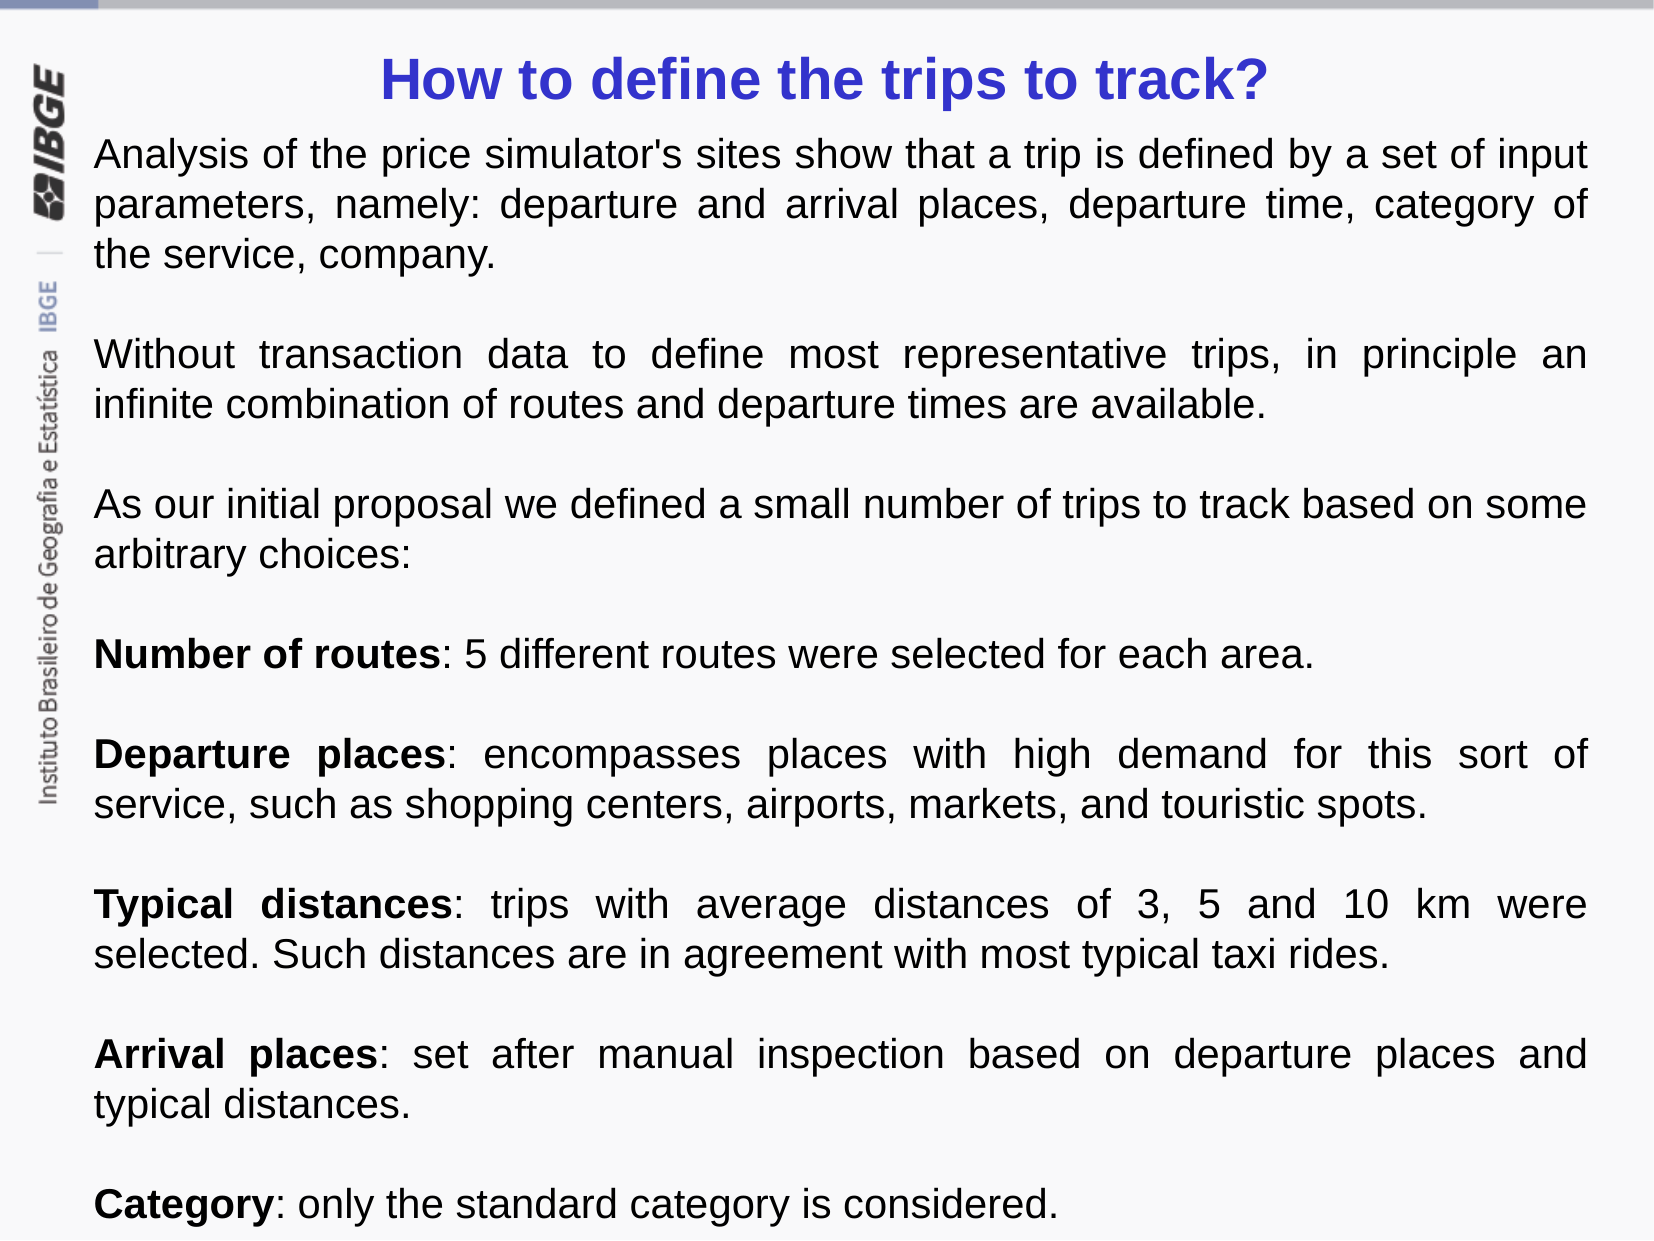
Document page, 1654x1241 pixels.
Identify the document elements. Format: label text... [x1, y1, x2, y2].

text_box How to define the trips to track? [47, 40, 1604, 1115]
text_box Analysis of the price simulator's sites show that a trip is defined by a set of input parameters, namely: departure and arrival places, departure time, category of the service, company. Without transaction data to define most representative trips, in principle an infinite combination of routes and departure times are available. As our initial proposal we defined a small number of trips to track based on some arbitrary choices: Number of routes: 5 different routes were selected for each area. Departure places: encompasses places with high demand for this sort of service, such as shopping centers, airports, markets, and touristic spots. Typical distances: trips with average distances of 3, 5 and 10 km were selected. Such distances are in agreement with most typical taxi rides. Arrival places: set after manual inspection based on departure places and typical distances. Category: only the standard category is considered. [78, 119, 1604, 985]
picture [0, 0, 1654, 1240]
